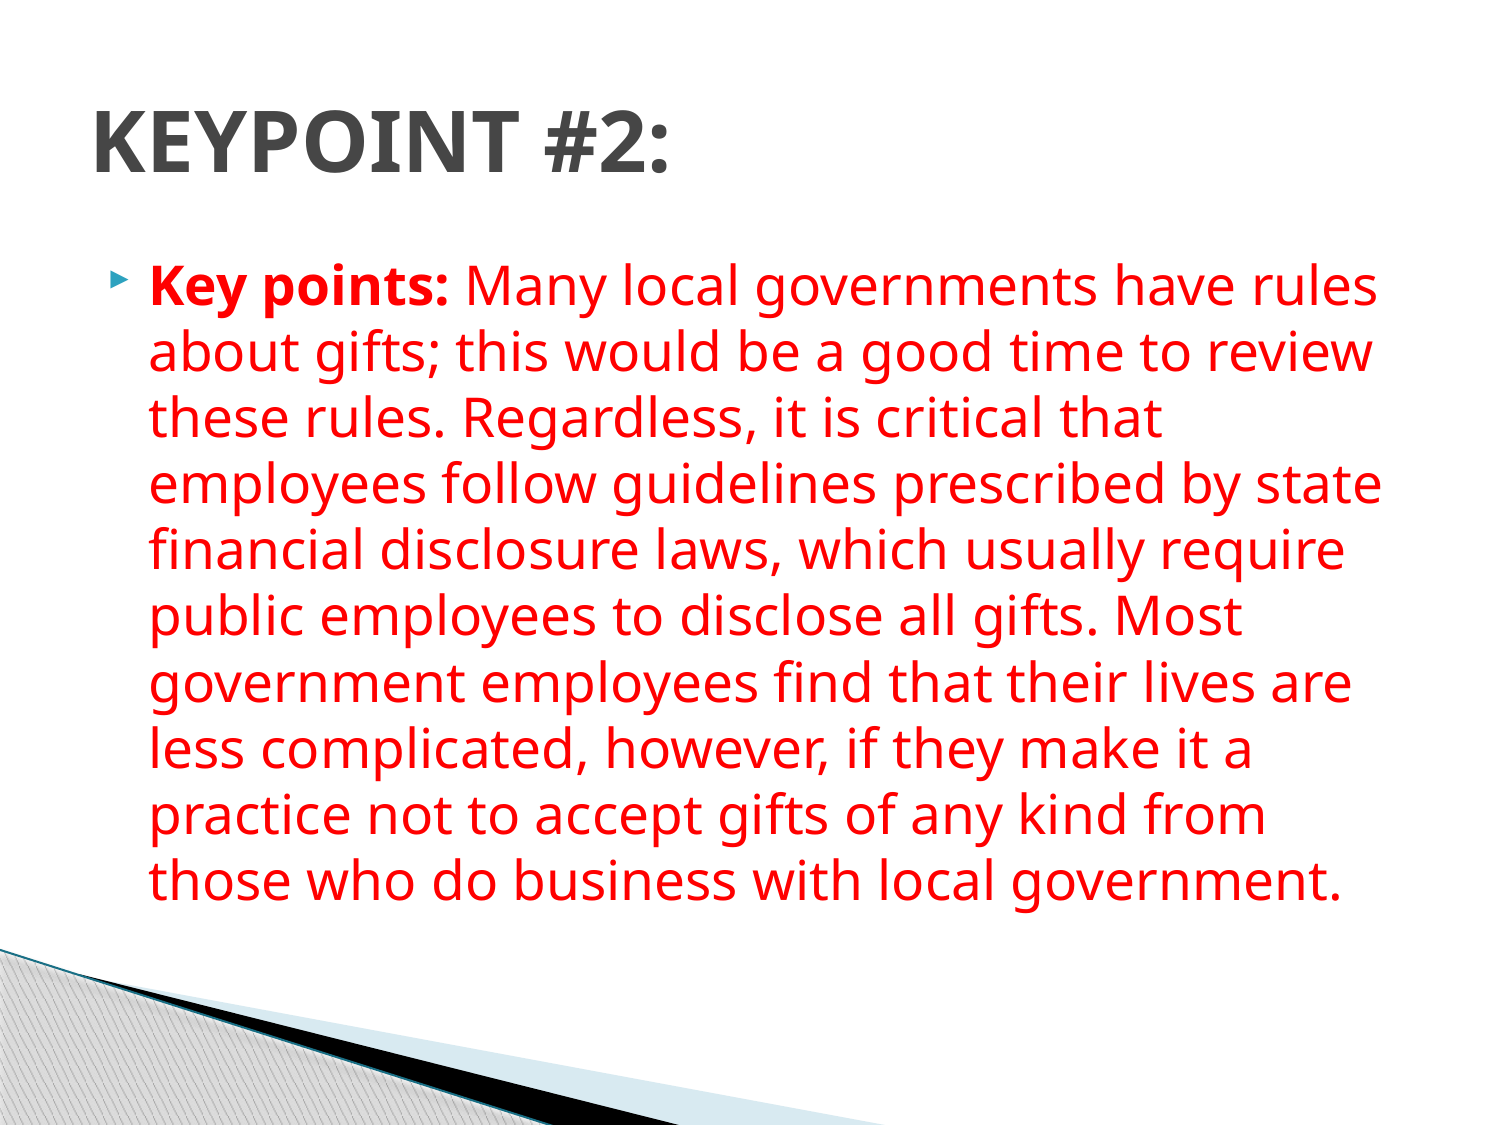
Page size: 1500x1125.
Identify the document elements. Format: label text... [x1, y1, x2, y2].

list Key points: Many local governments have rules about gifts; this would be a good time to review these rules. Regardless, it is critical that employees follow guidelines prescribed by state financial disclosure laws, which usually require public employees to disclose all gifts. Most government employees find that their lives are less complicated, however, if they make it a practice not to accept gifts of any kind from those who do business with local government. [75, 243, 1425, 986]
title KEYPOINT #2: [75, 45, 1425, 233]
